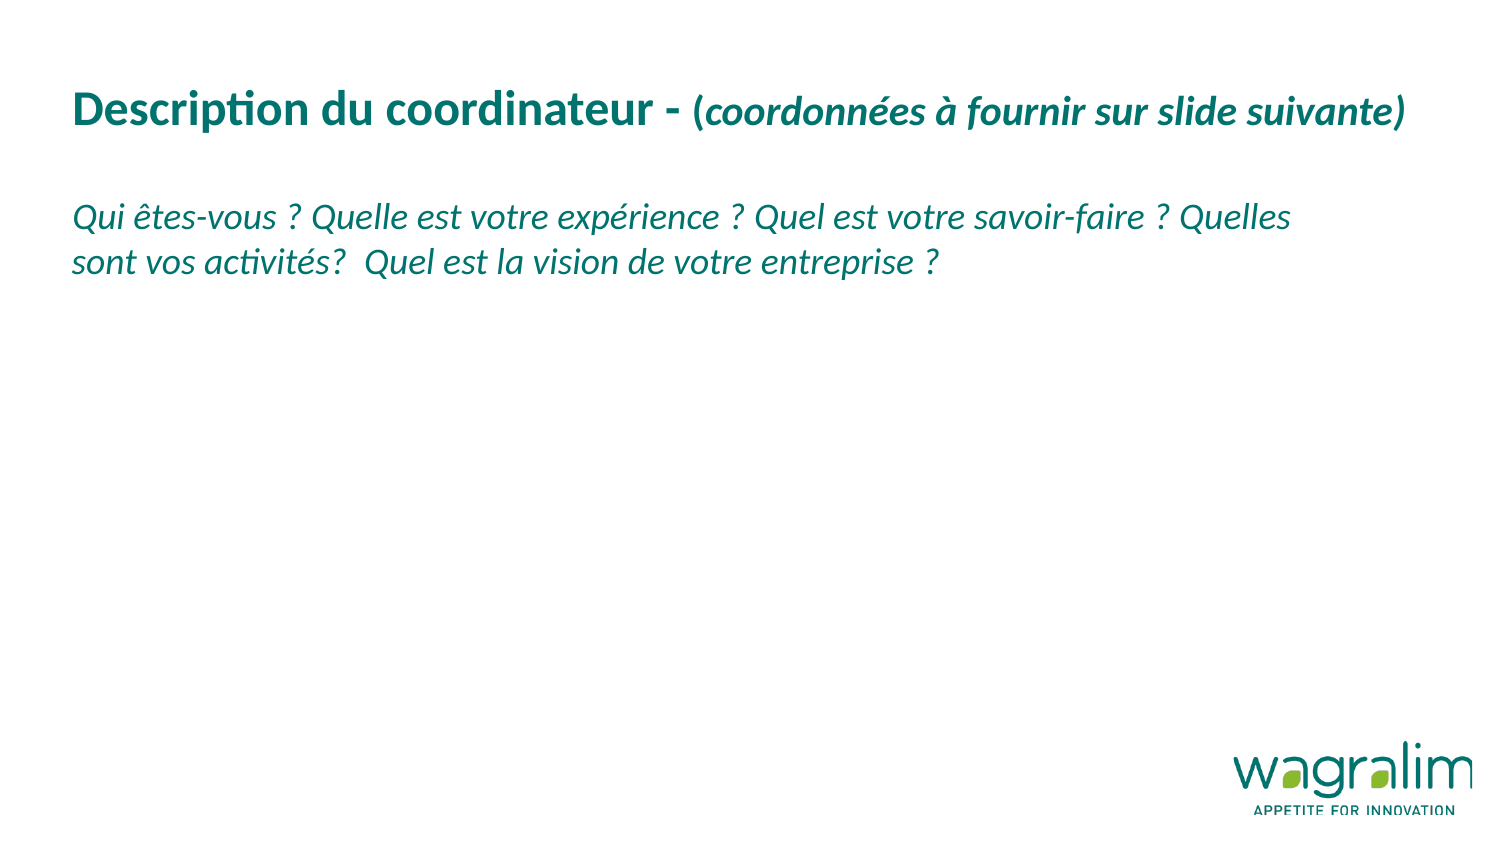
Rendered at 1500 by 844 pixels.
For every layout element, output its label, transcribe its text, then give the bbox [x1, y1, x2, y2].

text_box Qui êtes-vous ? Quelle est votre expérience ? Quel est votre savoir-faire ? Quelles sont vos activités? Quel est la vision de votre entreprise ? [24, 184, 1335, 290]
picture [1233, 741, 1473, 815]
text_box Description du coordinateur - (coordonnées à fournir sur slide suivante) [24, 67, 1476, 143]
